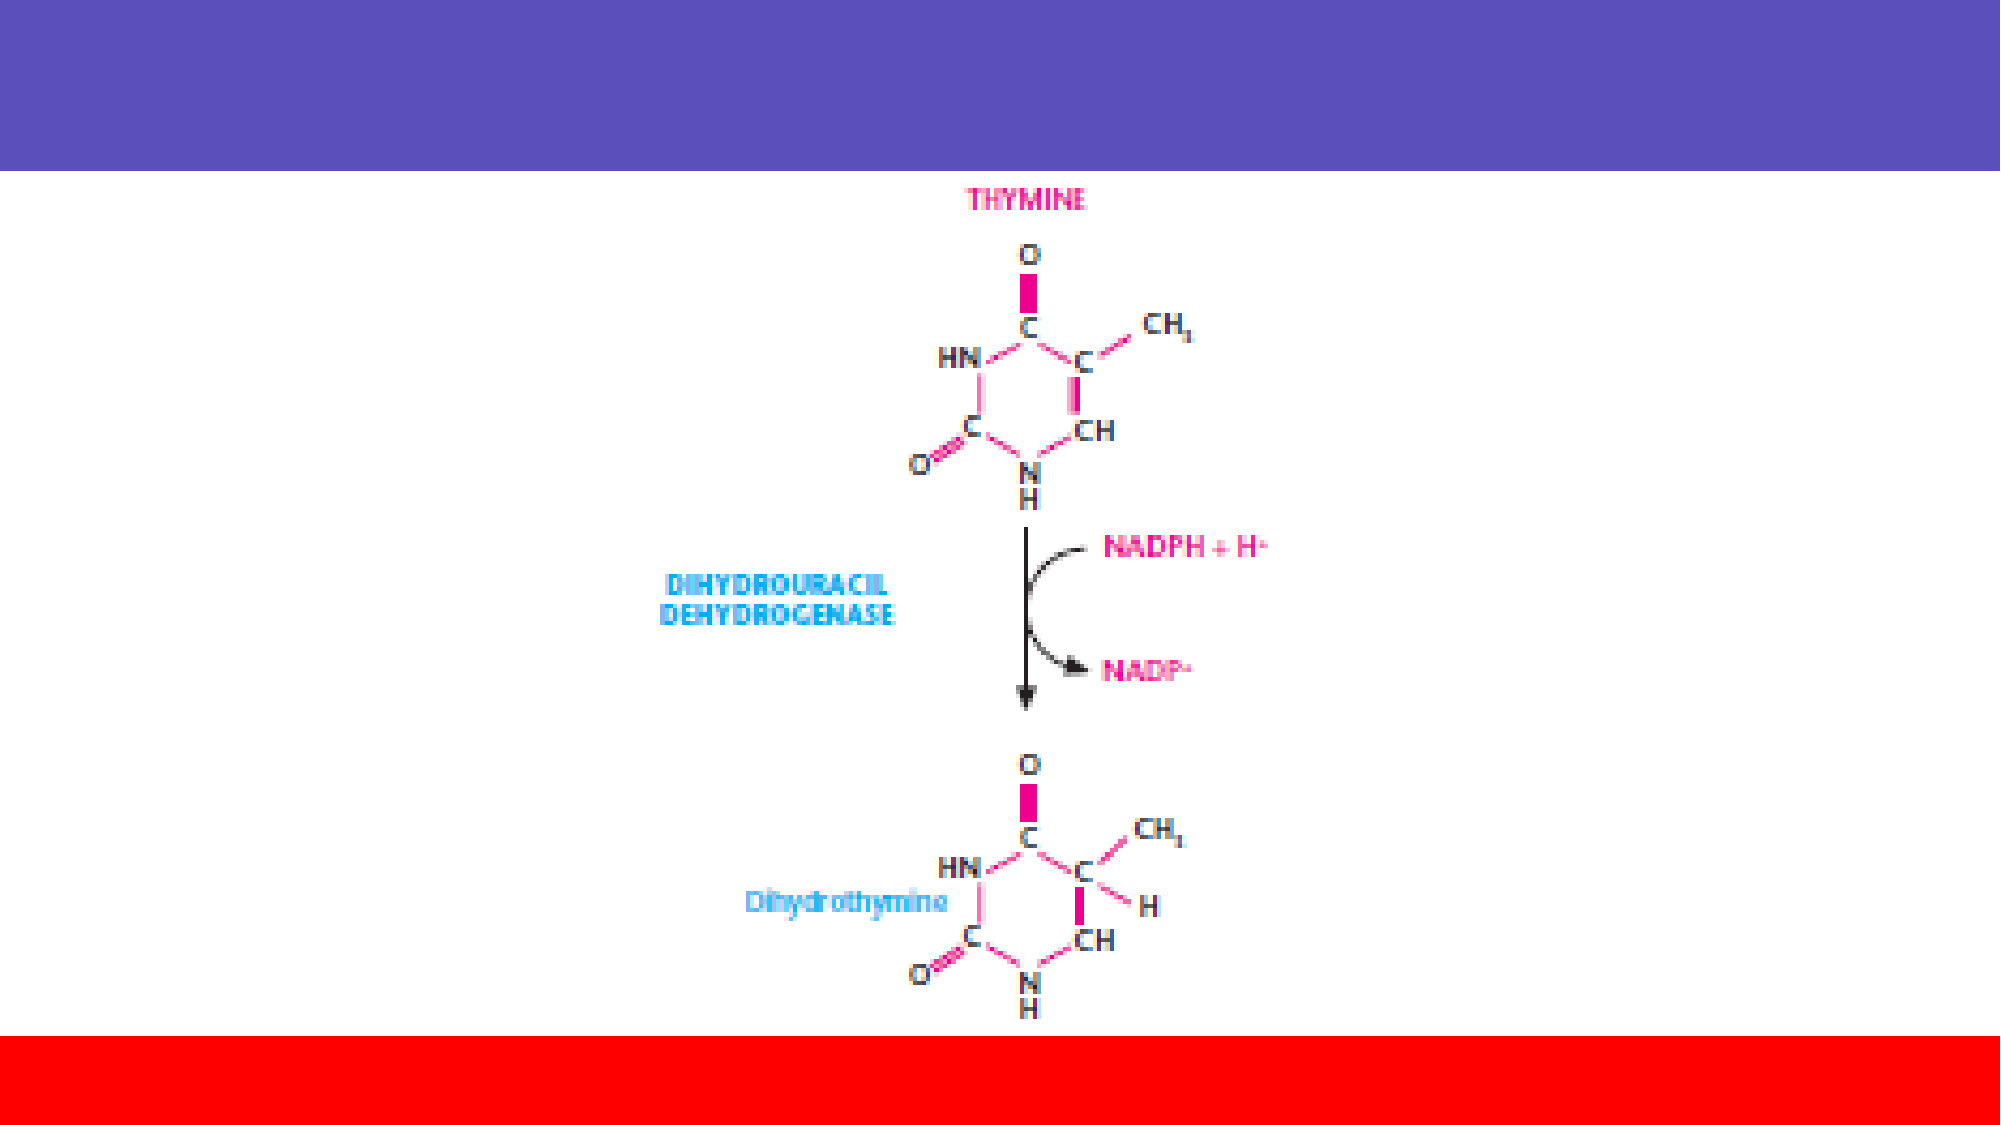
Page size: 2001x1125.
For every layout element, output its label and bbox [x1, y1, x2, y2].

picture [0, 0, 2000, 1037]
text_box [0, 1035, 2000, 1125]
